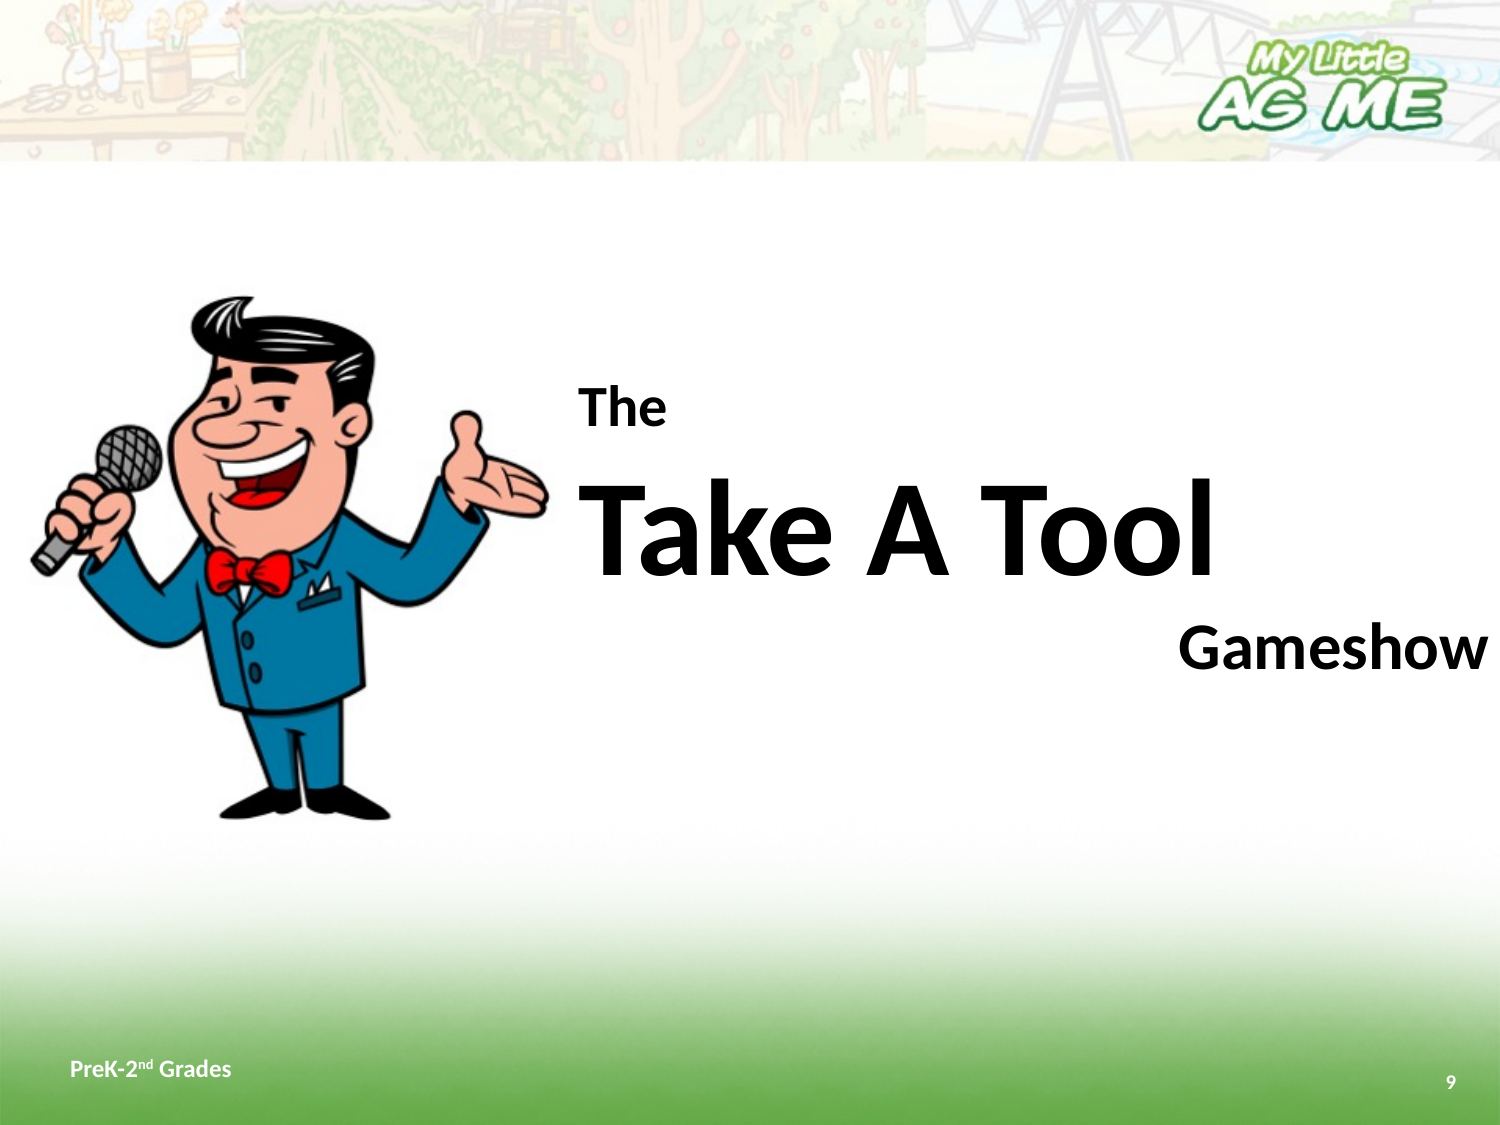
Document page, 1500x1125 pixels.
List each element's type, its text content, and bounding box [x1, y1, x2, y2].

picture [0, 0, 1500, 1125]
text_box The Take A Tool Gameshow [563, 360, 1500, 691]
